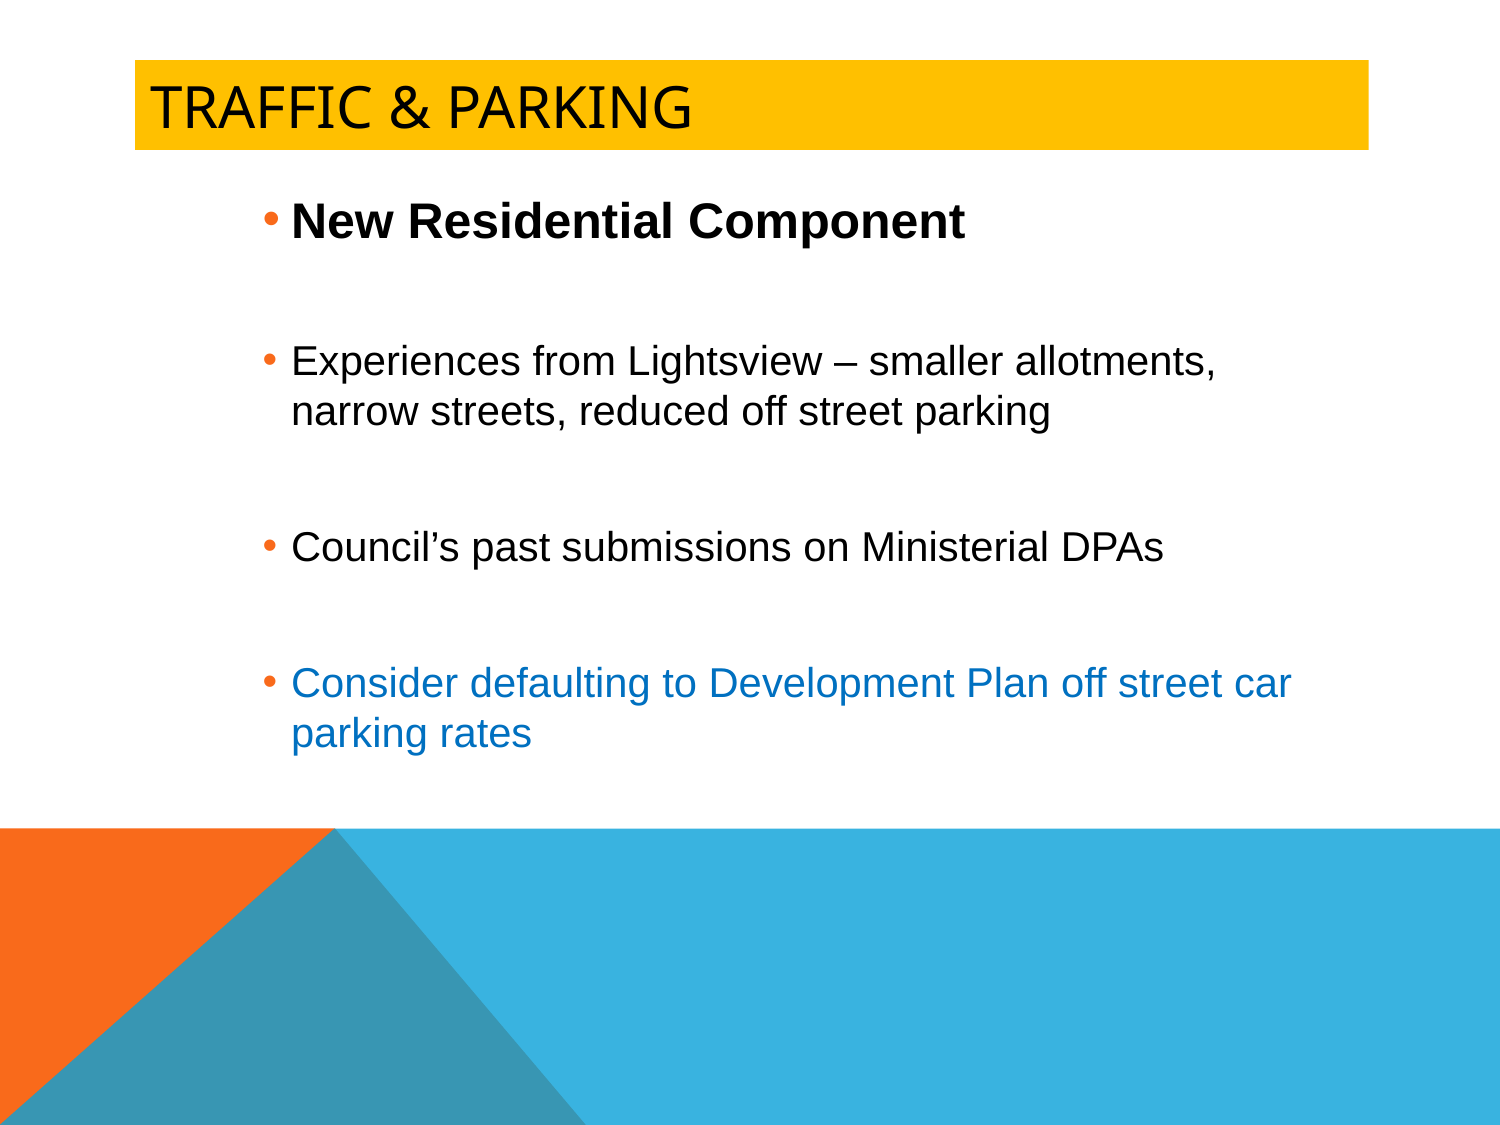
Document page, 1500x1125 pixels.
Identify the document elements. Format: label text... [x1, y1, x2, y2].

title Traffic & parking [135, 60, 1369, 150]
list New Residential Component Experiences from Lightsview – smaller allotments, narrow streets, reduced off street parking Council’s past submissions on Ministerial DPAs Consider defaulting to Development Plan off street car parking rates [135, 180, 1369, 787]
